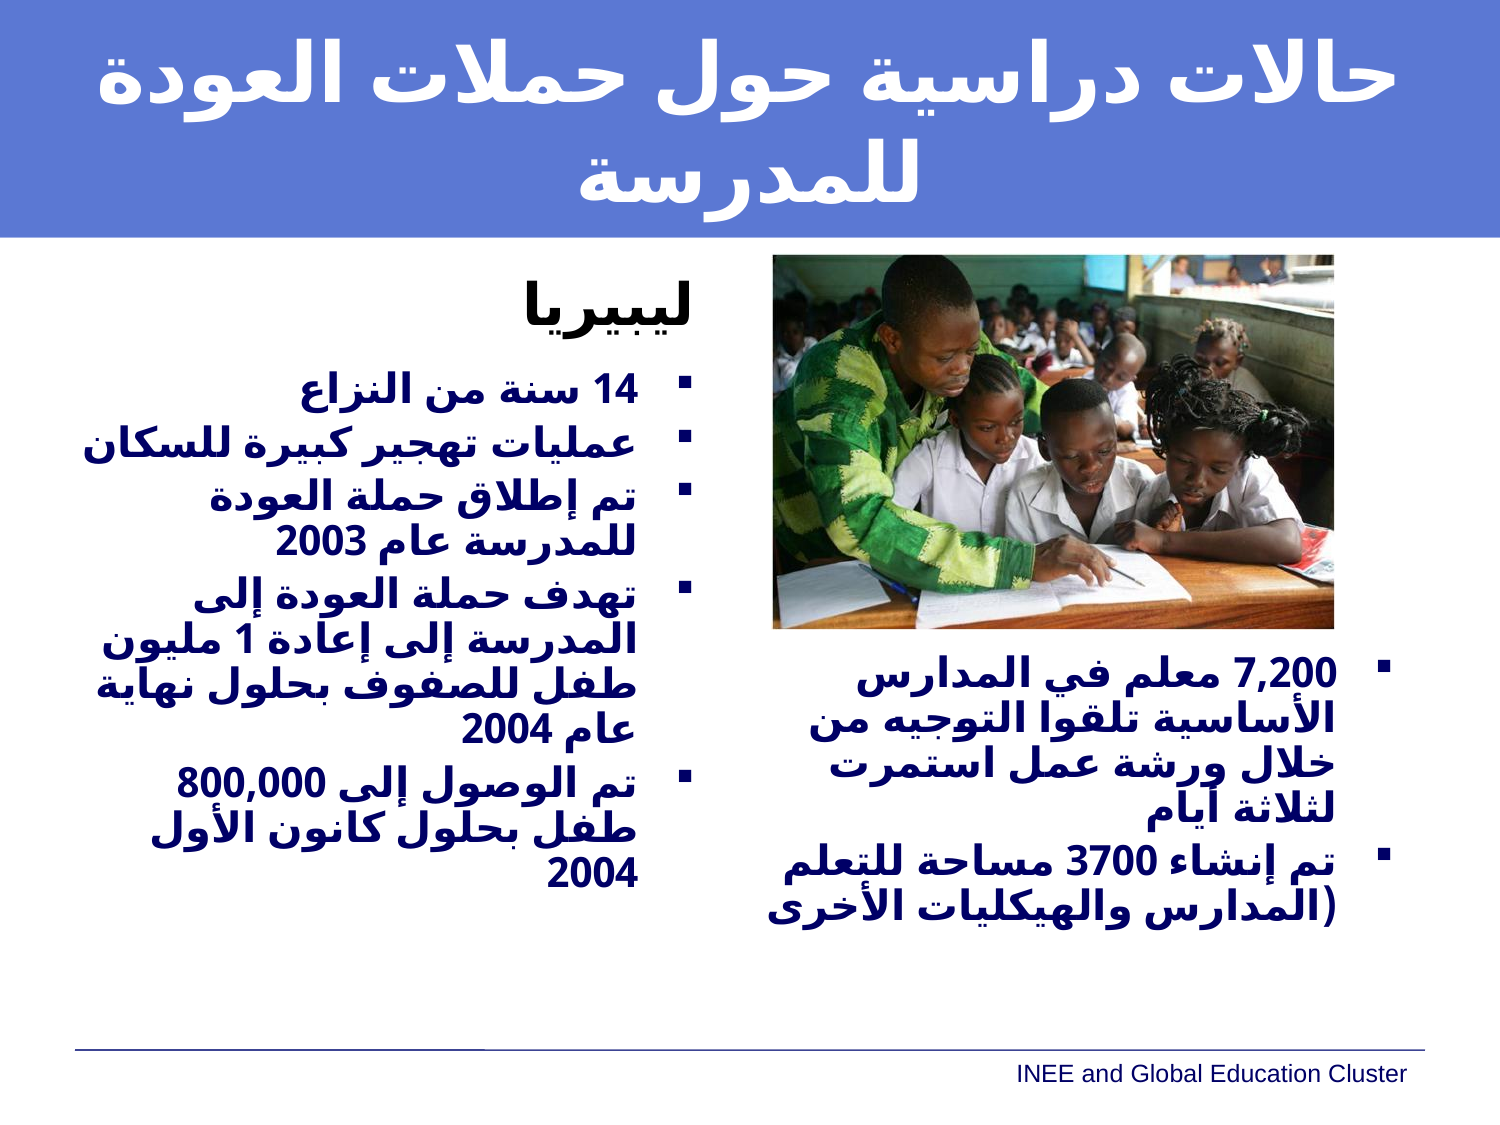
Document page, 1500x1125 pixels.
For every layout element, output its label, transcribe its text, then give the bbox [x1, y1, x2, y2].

list 7,200 معلم في المدارس الأساسية تلقوا التوجيه من خلال ورشة عمل استمرت لثلاثة أيام تم إنشاء 3700 مساحة للتعلم (المدارس والهيكليات الأخرى [746, 643, 1410, 984]
picture [770, 253, 1335, 631]
footer INEE and Global Education Cluster [75, 1049, 1431, 1103]
list ليبيريا 14 سنة من النزاع عمليات تهجير كبيرة للسكان تم إطلاق حملة العودة للمدرسة عام 2003 تهدف حملة العودة إلى المدرسة إلى إعادة 1 مليون طفل للصفوف بحلول نهاية عام 2004 تم الوصول إلى 800,000 طفل بحلول كانون الأول 2004 [47, 267, 711, 982]
title حالات دراسية حول حملات العودة للمدرسة [74, 24, 1426, 213]
